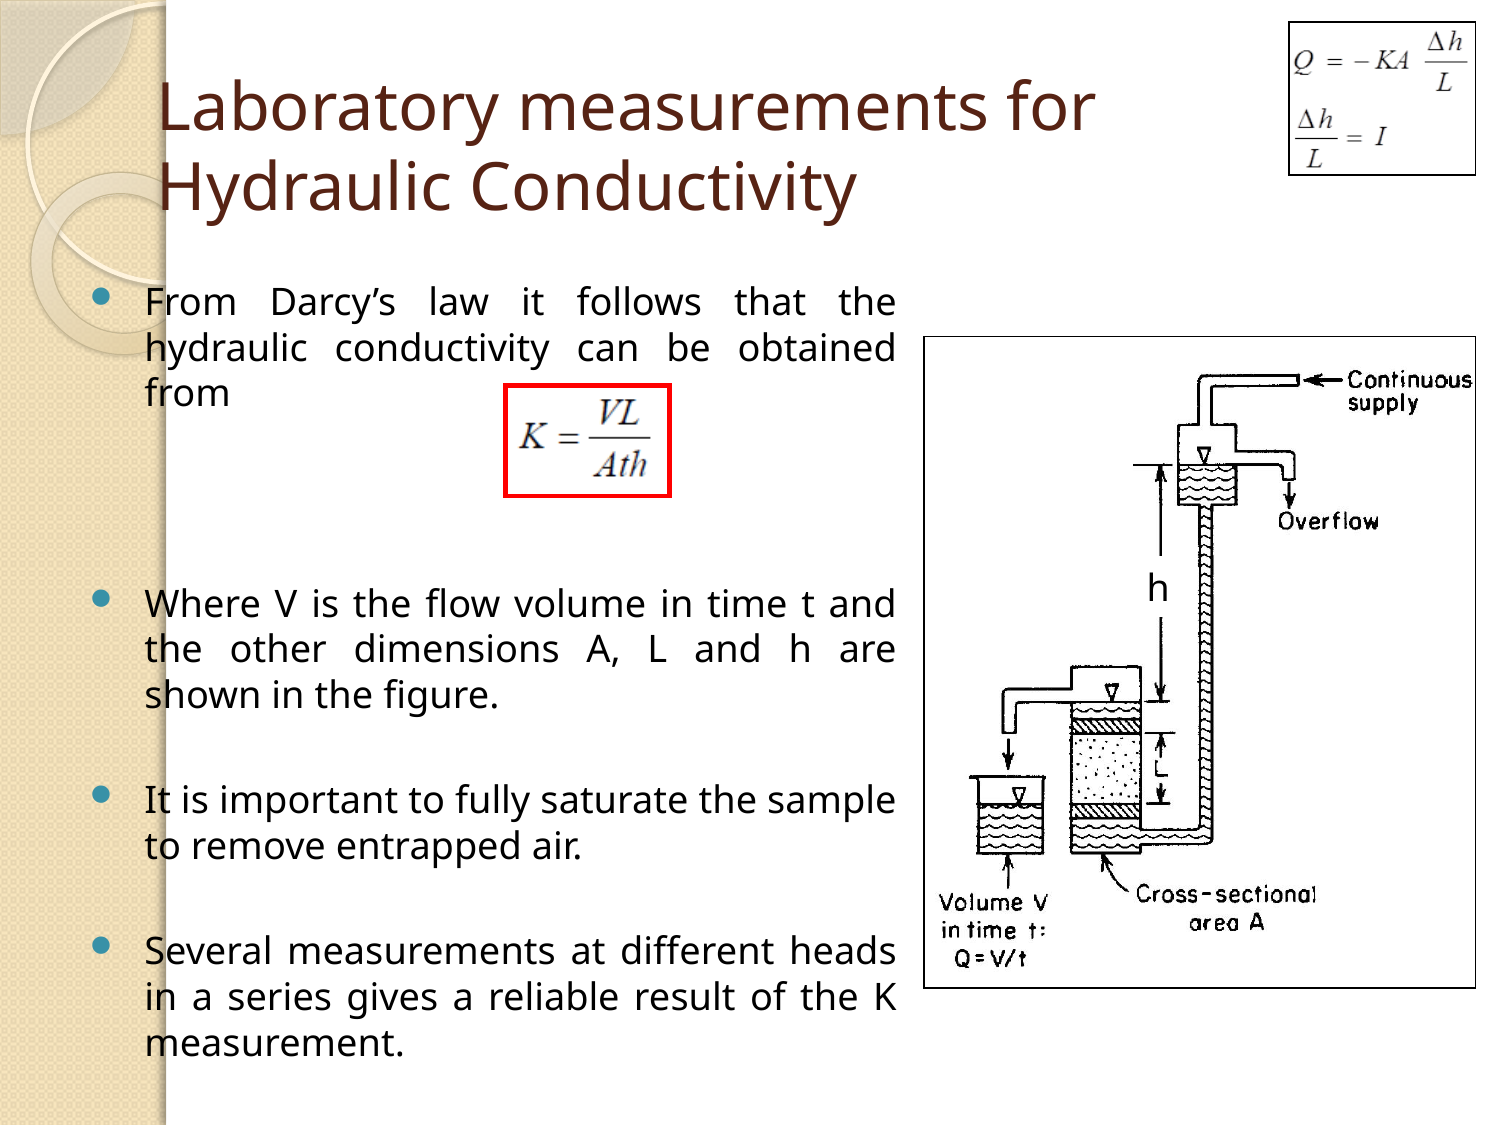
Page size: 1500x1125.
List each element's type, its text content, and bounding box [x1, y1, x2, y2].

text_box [924, 337, 1476, 988]
picture [1289, 22, 1476, 175]
list From Darcy’s law it follows that the hydraulic conductivity can be obtained from Where V is the flow volume in time t and the other dimensions A, L and h are shown in the figure. It is important to fully saturate the sample to remove entrapped air. Several measurements at different heads in a series gives a reliable result of the K measurement. [75, 270, 913, 1075]
title Laboratory measurements for Hydraulic Conductivity [141, 50, 1372, 238]
picture [507, 387, 668, 494]
